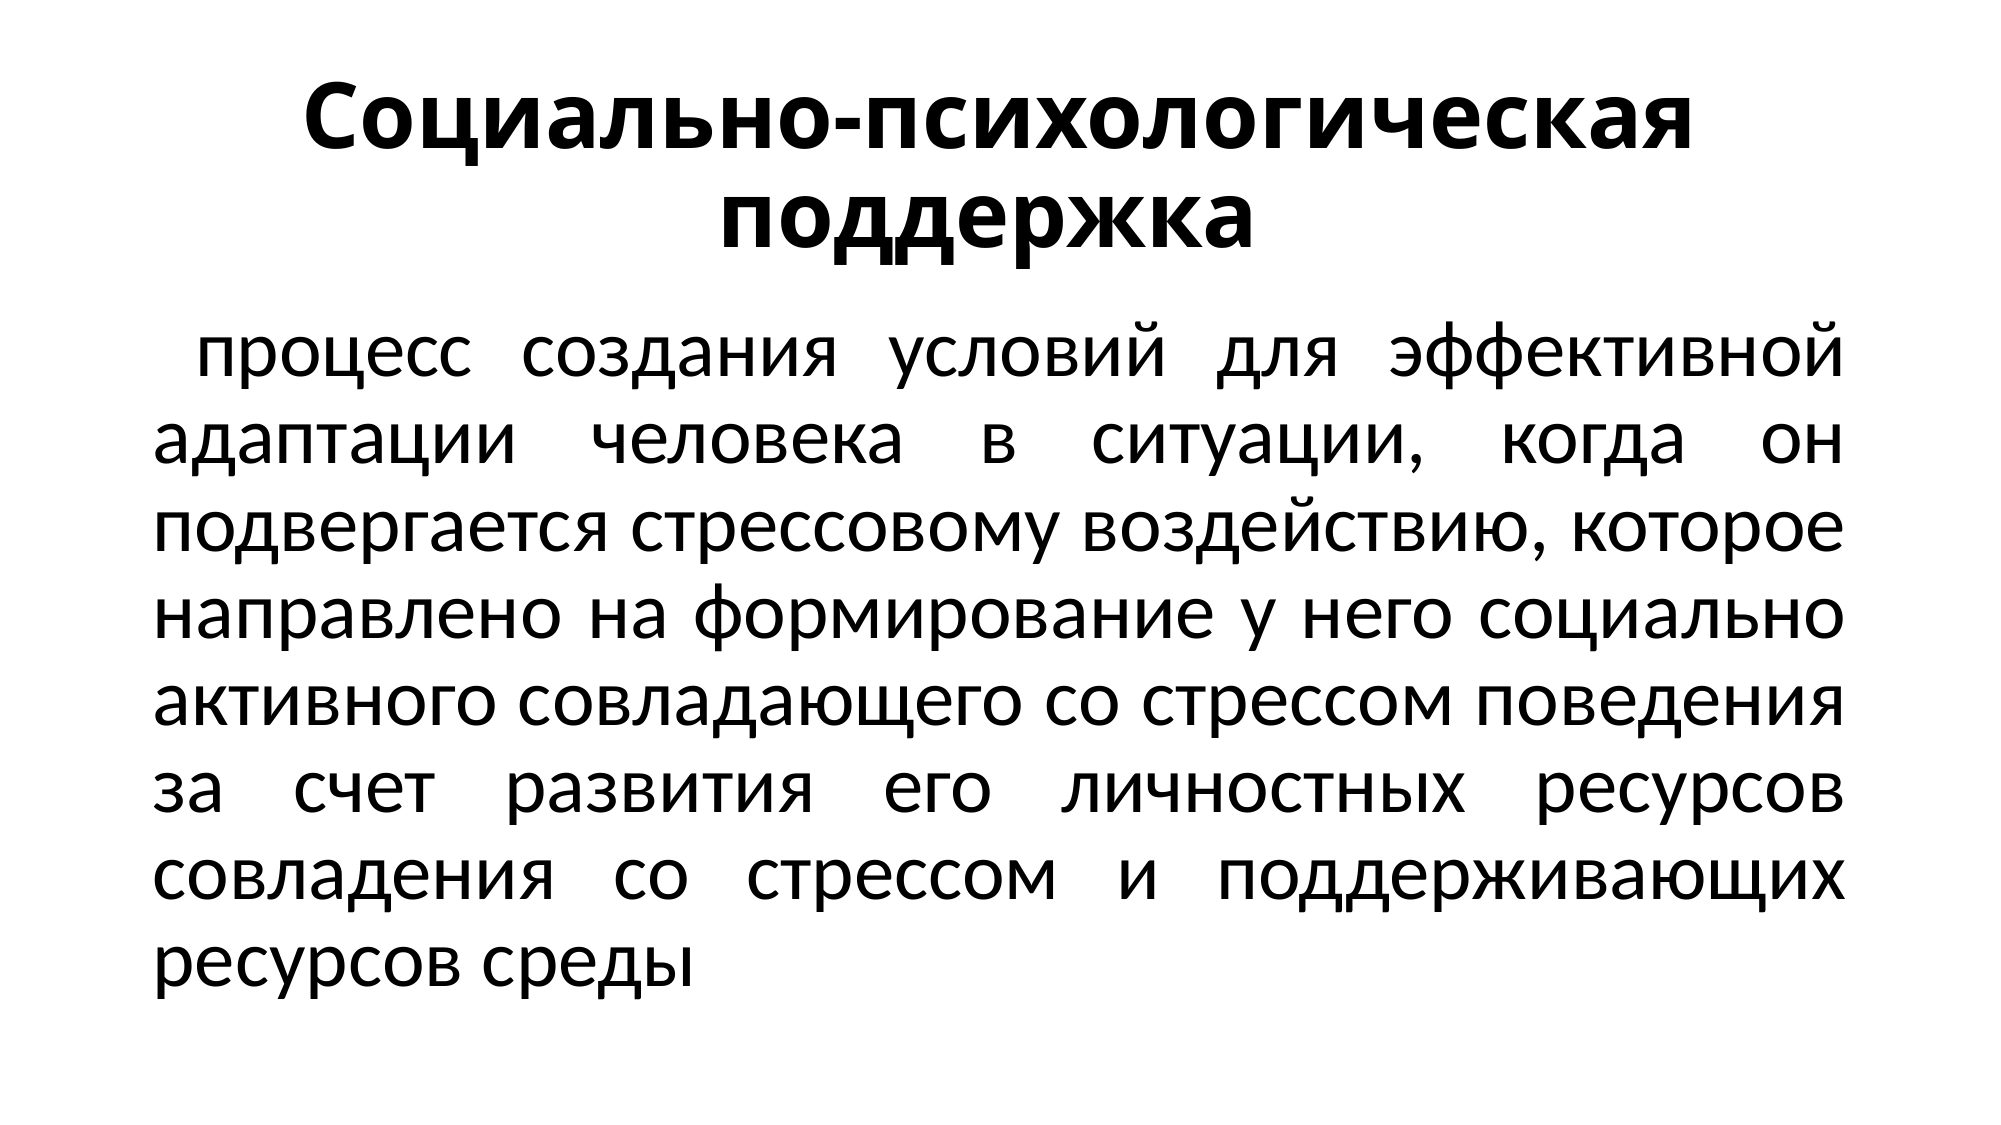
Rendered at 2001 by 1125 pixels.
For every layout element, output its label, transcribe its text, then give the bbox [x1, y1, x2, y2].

title Социально-психологическая поддержка [137, 59, 1863, 278]
list процесс создания условий для эффективной адаптации человека в ситуации, когда он подвергается стрессовому воздействию, которое направлено на формирование у него социально активного совладающего со стрессом поведения за счет развития его личностных ресурсов совладения со стрессом и поддерживающих ресурсов среды [137, 299, 1863, 1014]
